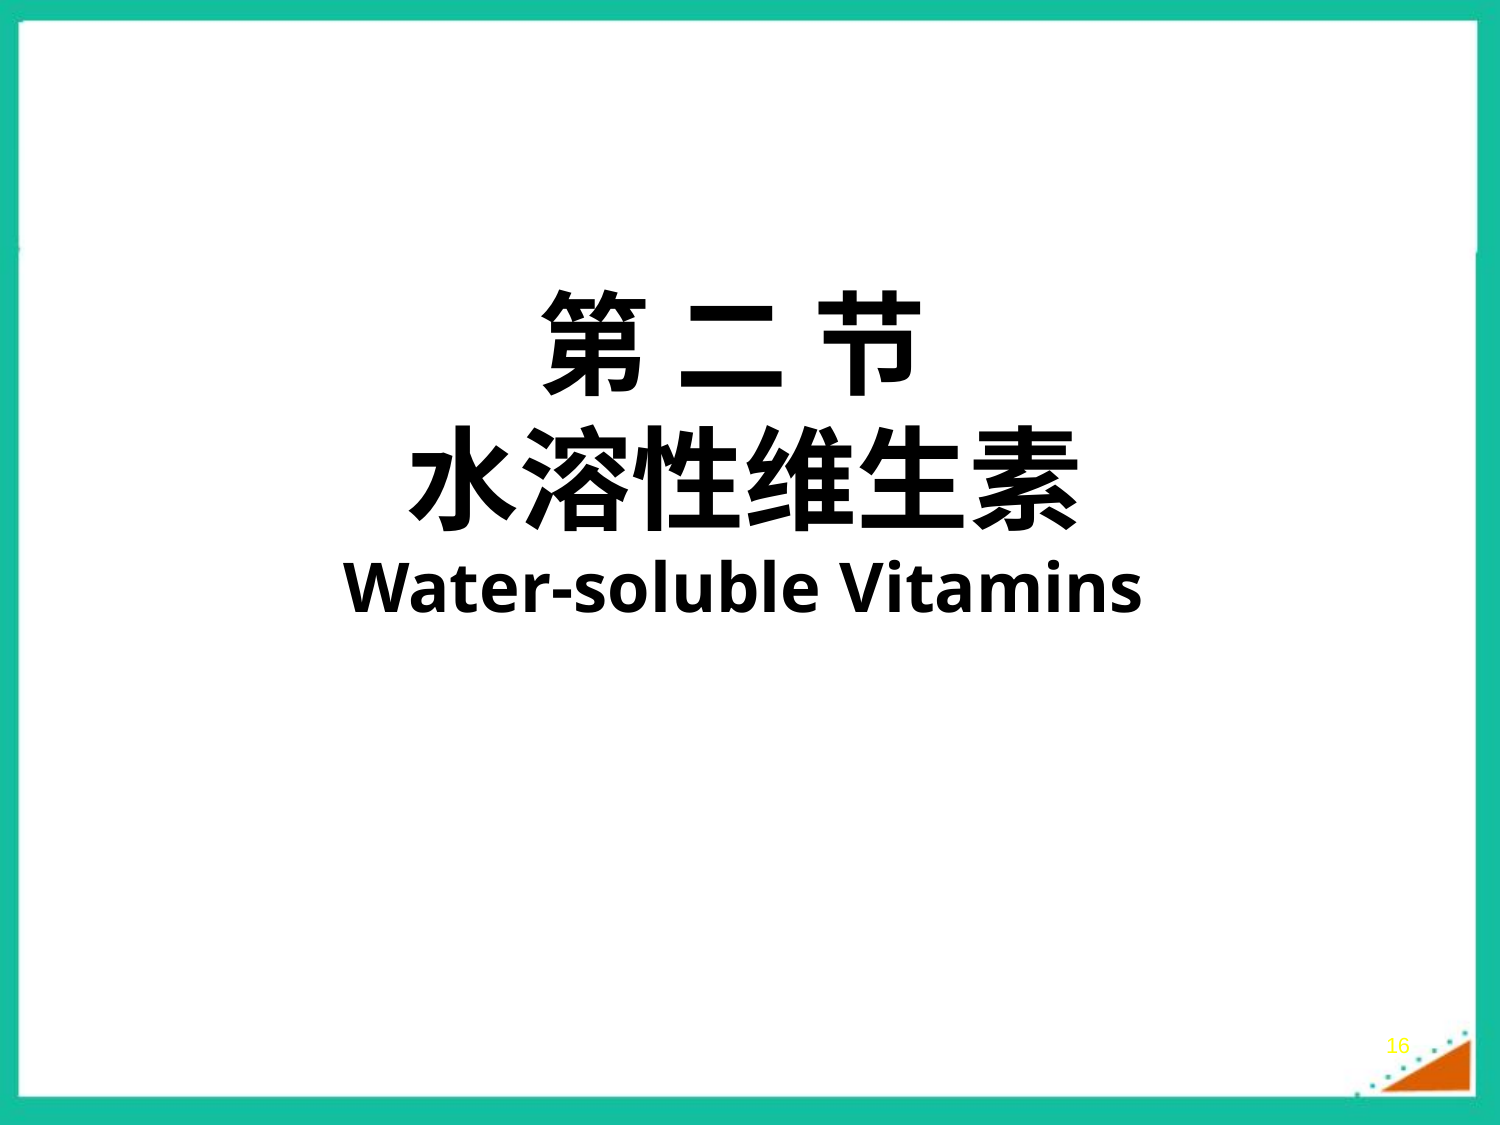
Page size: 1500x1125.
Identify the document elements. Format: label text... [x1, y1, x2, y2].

slide_number 16 [1074, 1024, 1425, 1103]
picture [0, 0, 1500, 1125]
title 第 二 节 水溶性维生素 Water-soluble Vitamins [218, 220, 1270, 681]
